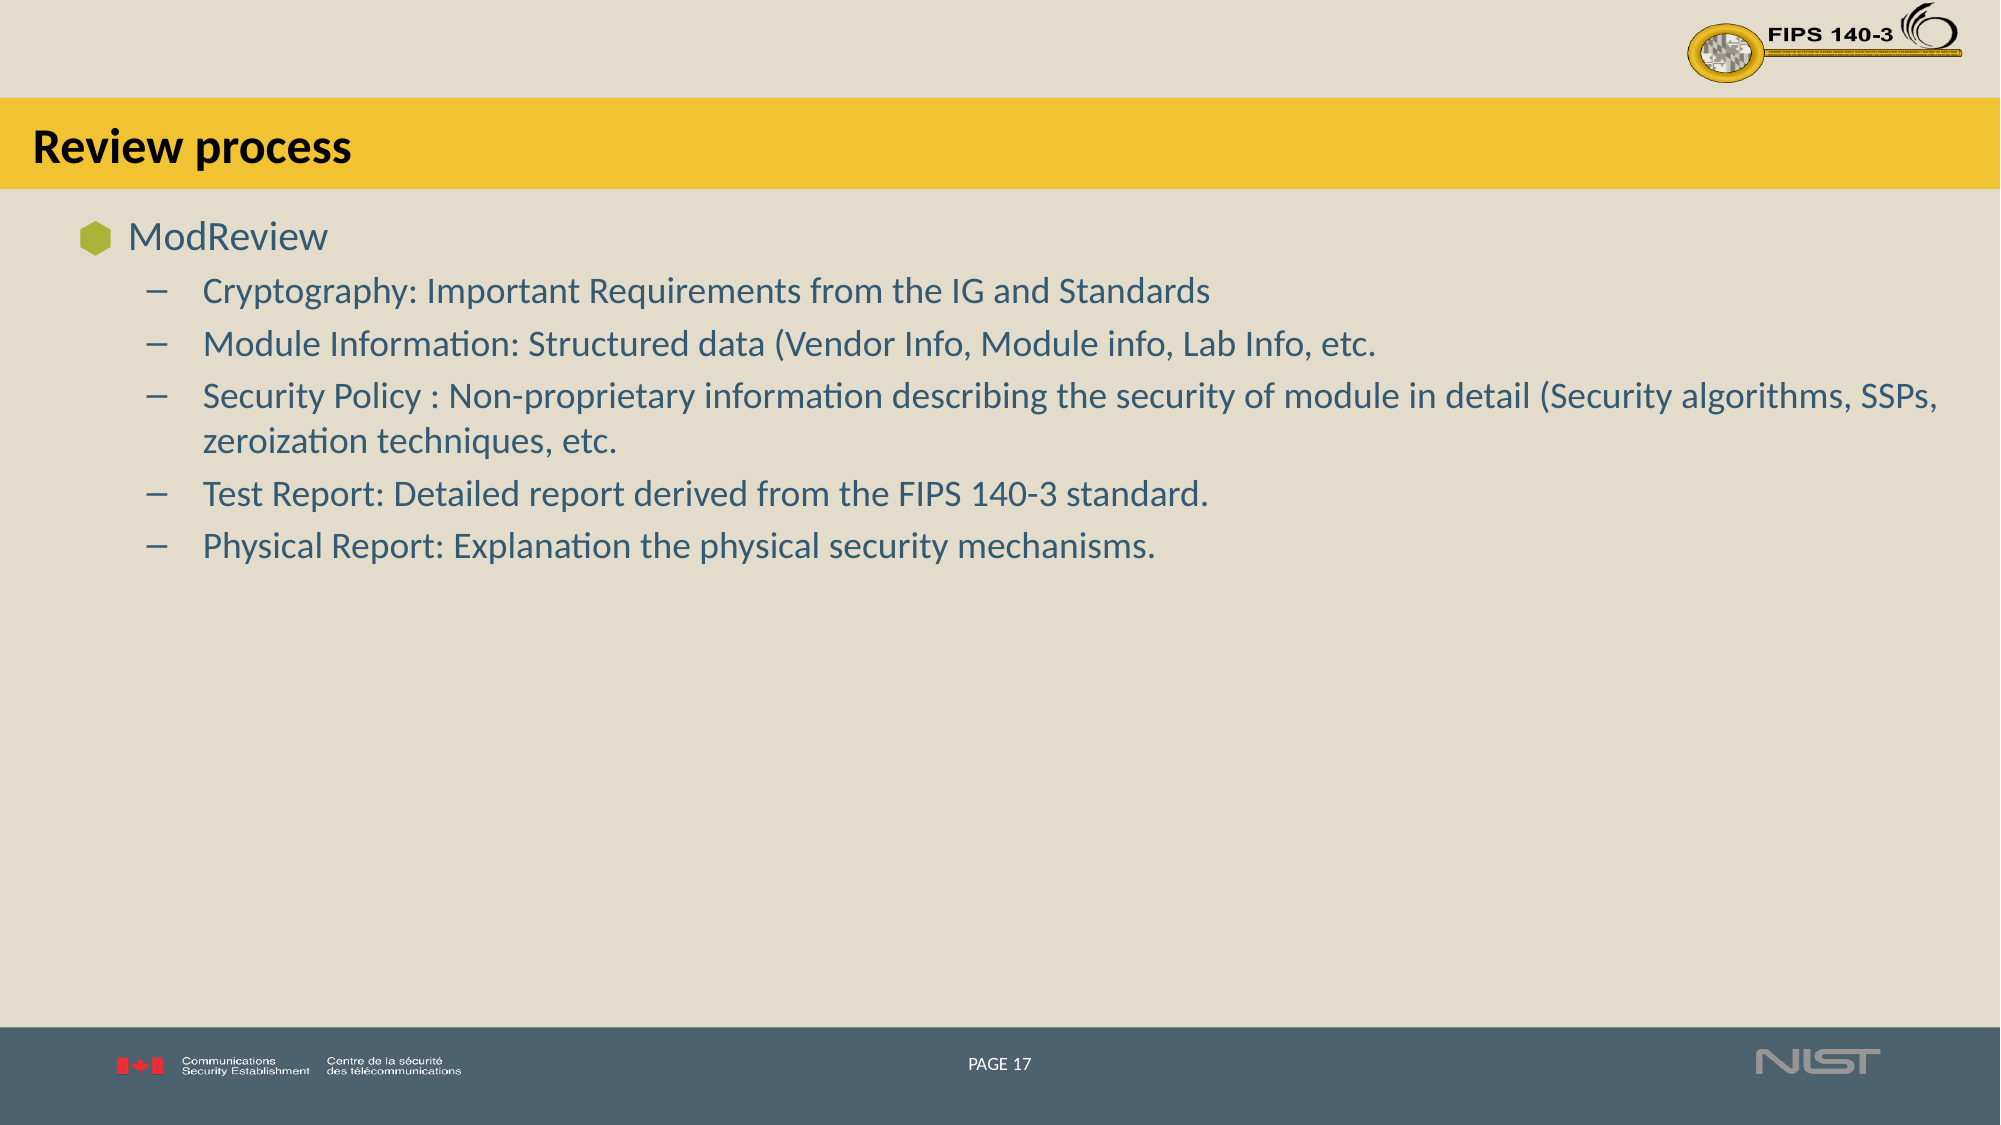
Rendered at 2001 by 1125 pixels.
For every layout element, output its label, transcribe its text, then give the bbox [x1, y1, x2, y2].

picture [1672, 0, 2000, 97]
title Review process [0, 97, 2000, 189]
picture [1748, 1043, 1886, 1079]
list ModReview Cryptography: Important Requirements from the IG and Standards Module Information: Structured data (Vendor Info, Module info, Lab Info, etc. Security Policy : Non-proprietary information describing the security of module in detail (Security algorithms, SSPs, zeroization techniques, etc. Test Report: Detailed report derived from the FIPS 140-3 standard. Physical Report: Explanation the physical security mechanisms. [37, 201, 1962, 1013]
picture [117, 1057, 461, 1076]
